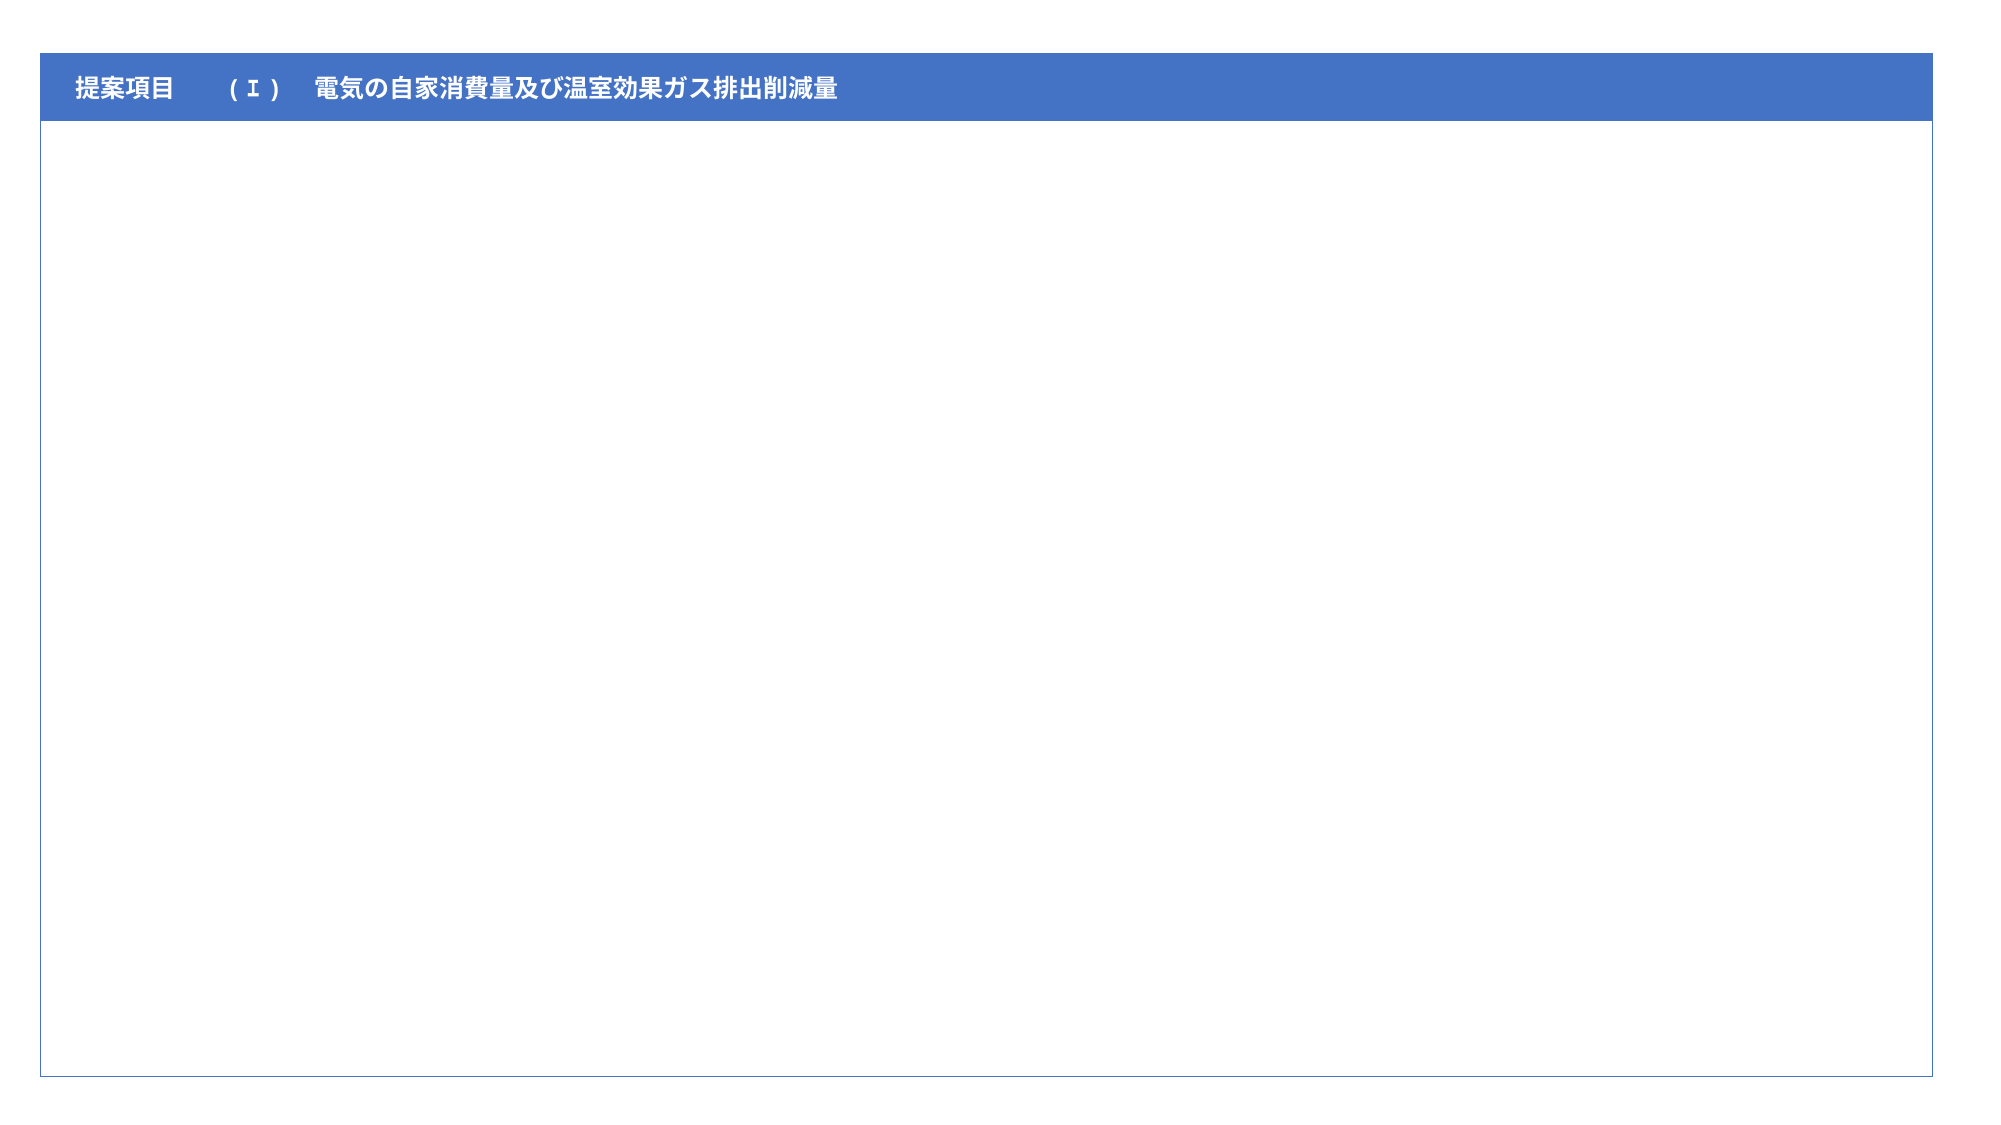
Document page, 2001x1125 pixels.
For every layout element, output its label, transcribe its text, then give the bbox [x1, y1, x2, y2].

table_header (ｴ) 電気の自家消費量及び温室効果ガス排出削減量 [211, 54, 1932, 120]
table_cell [41, 121, 1932, 1076]
table_header 提案項目 [41, 54, 211, 120]
